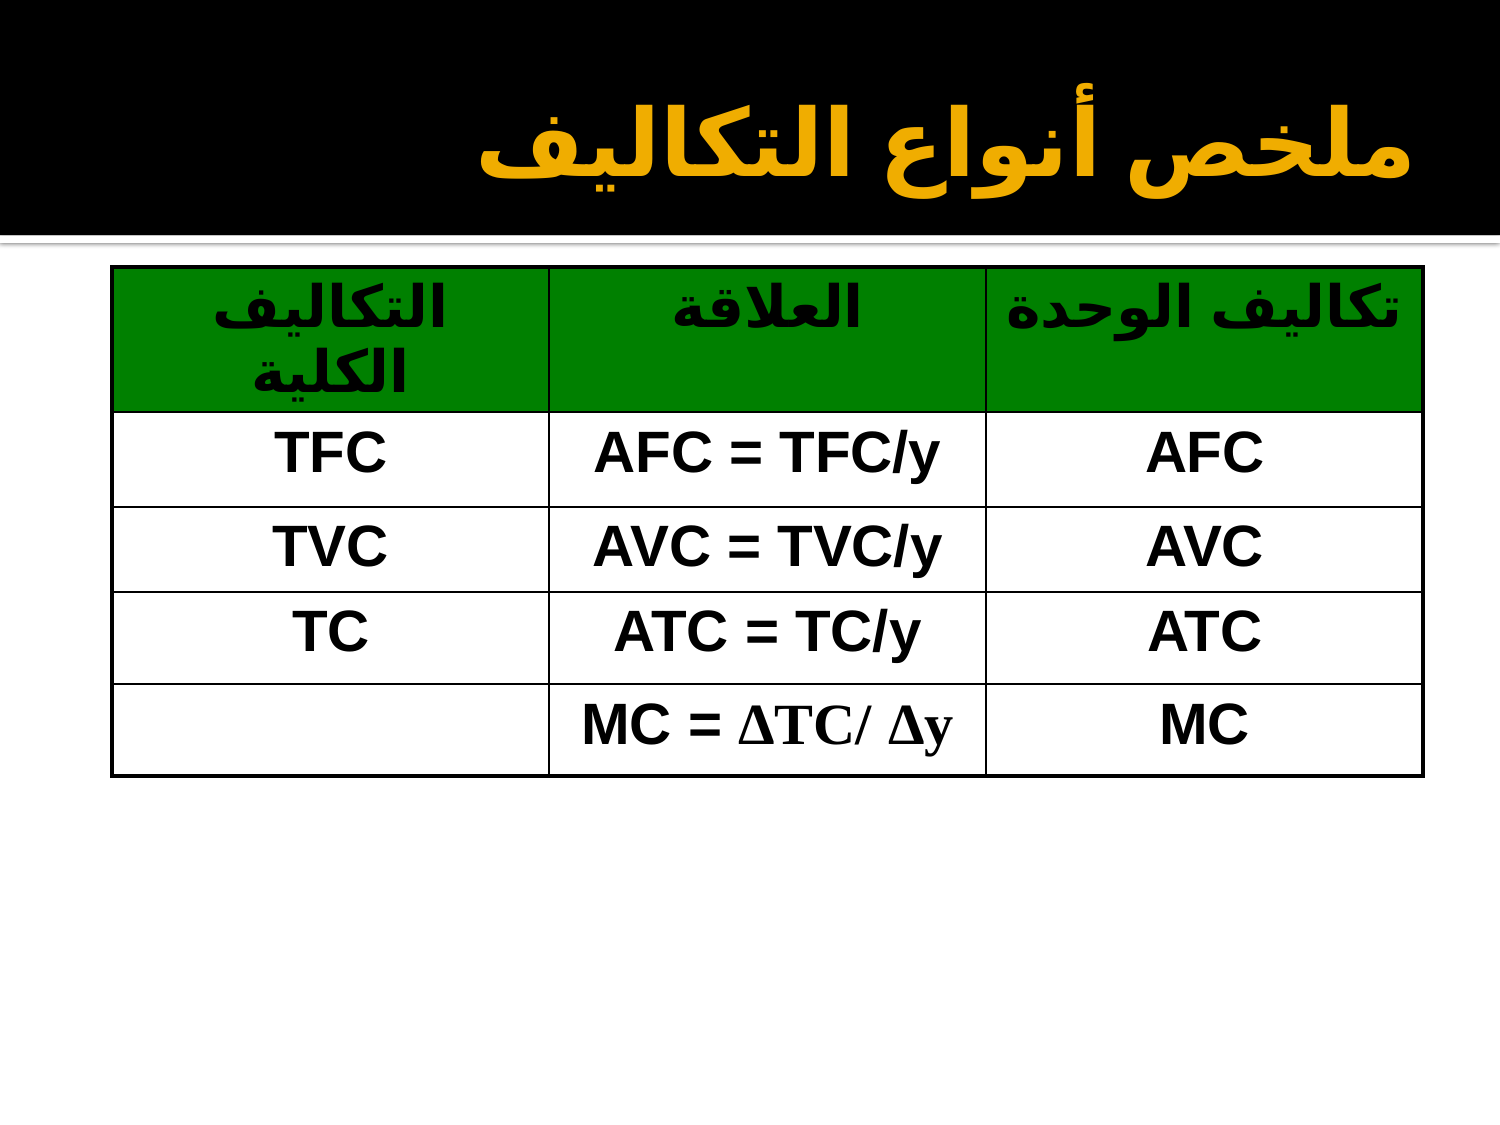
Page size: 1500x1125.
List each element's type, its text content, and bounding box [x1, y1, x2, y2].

table_cell AVC = TVC/y [550, 508, 985, 591]
table_cell TC [114, 593, 548, 683]
table_cell TFC [114, 413, 548, 506]
table_header التكاليف الكلية [114, 269, 548, 411]
table_cell MC [987, 685, 1421, 774]
table_header تكاليف الوحدة [987, 269, 1421, 411]
title ملخص أنواع التكاليف [75, 45, 1425, 233]
table_cell TVC [114, 508, 548, 591]
table_cell MC = ΔTC/ Δy [550, 685, 985, 774]
table_cell AFC = TFC/y [550, 413, 985, 506]
table_cell ATC [987, 593, 1421, 683]
table_cell ATC = TC/y [550, 593, 985, 683]
table_cell [114, 685, 548, 774]
table_header العلاقة [550, 269, 985, 411]
table_cell AFC [987, 413, 1421, 506]
table_cell AVC [987, 508, 1421, 591]
